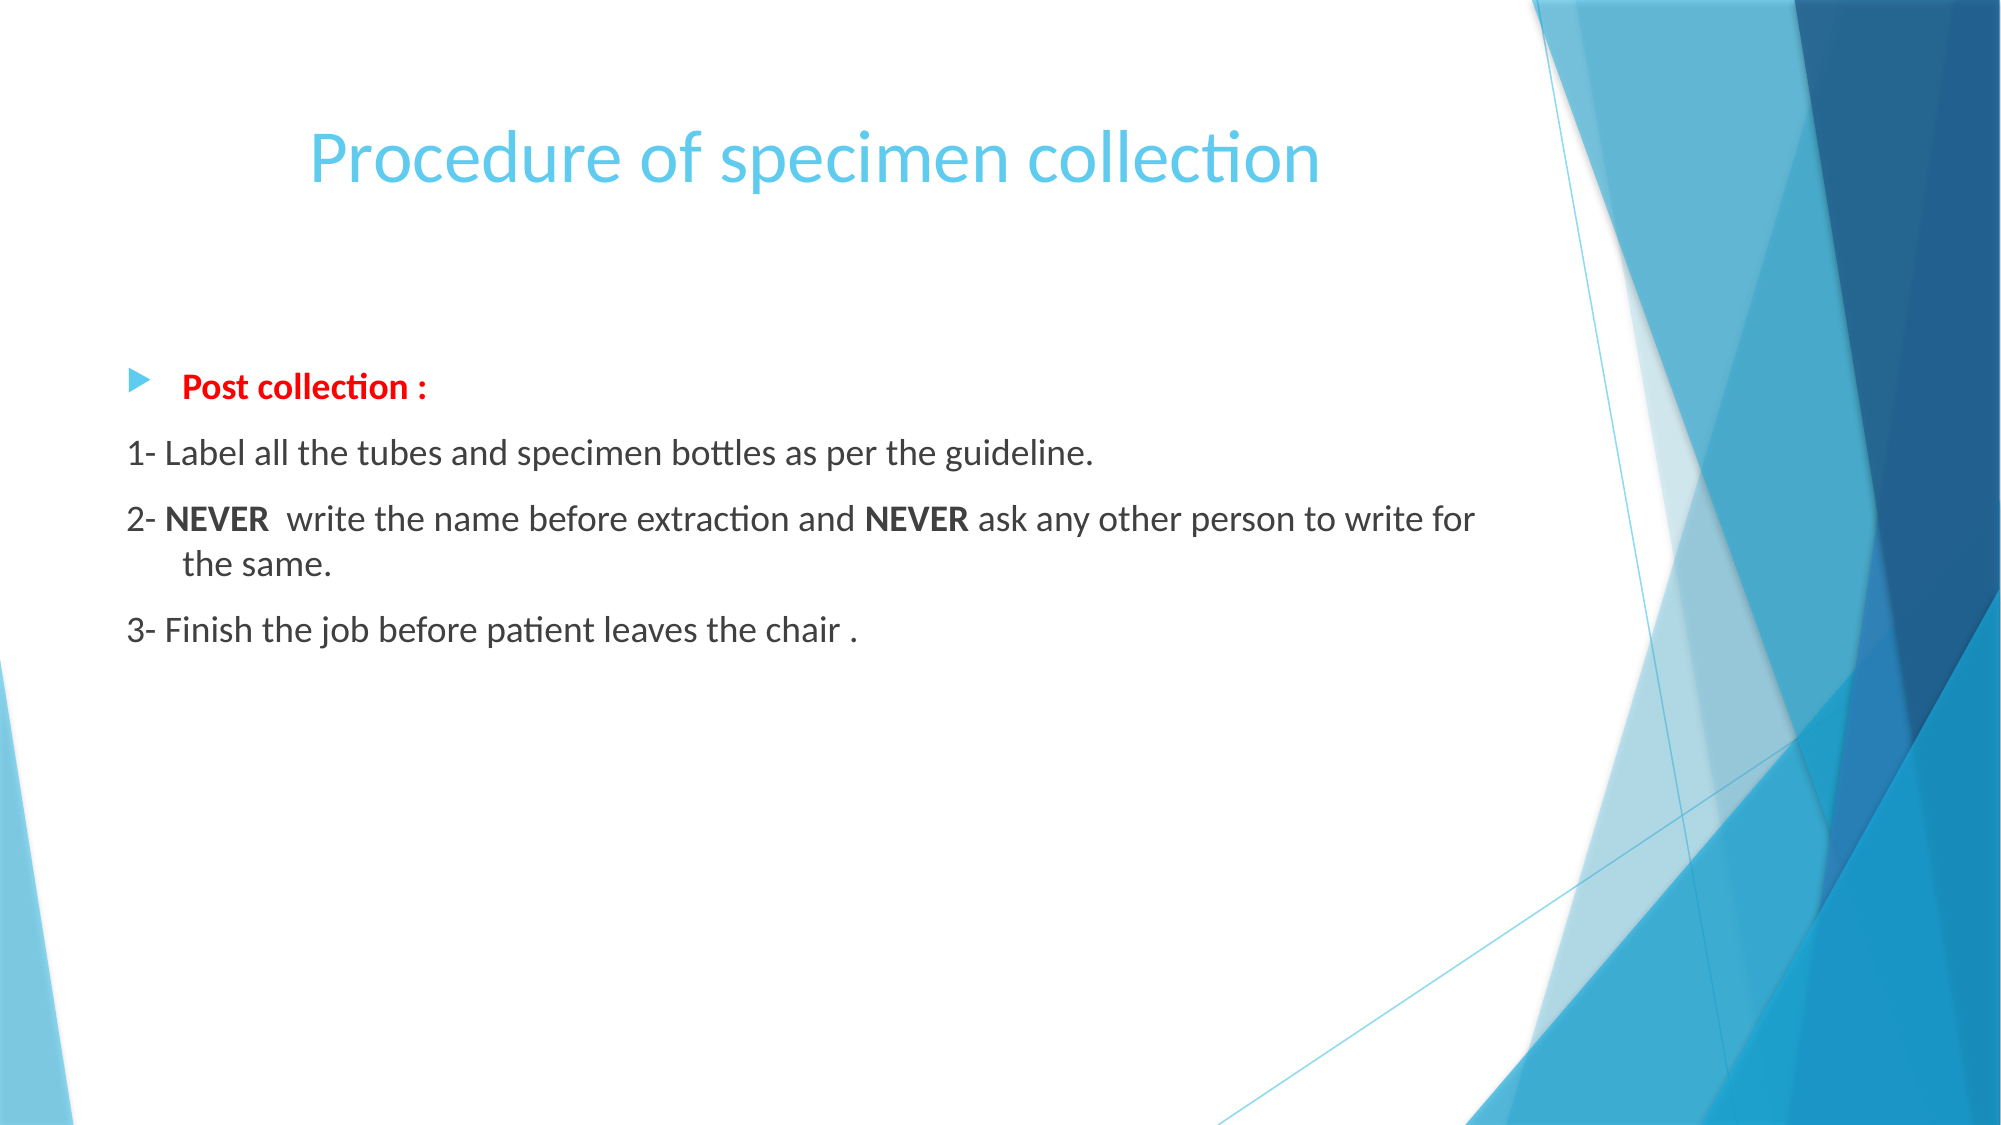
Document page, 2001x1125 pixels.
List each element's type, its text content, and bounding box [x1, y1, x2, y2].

list Post collection : 1- Label all the tubes and specimen bottles as per the guideline. 2- NEVER write the name before extraction and NEVER ask any other person to write for the same. 3- Finish the job before patient leaves the chair . [111, 354, 1522, 992]
title Procedure of specimen collection [111, 99, 1522, 317]
